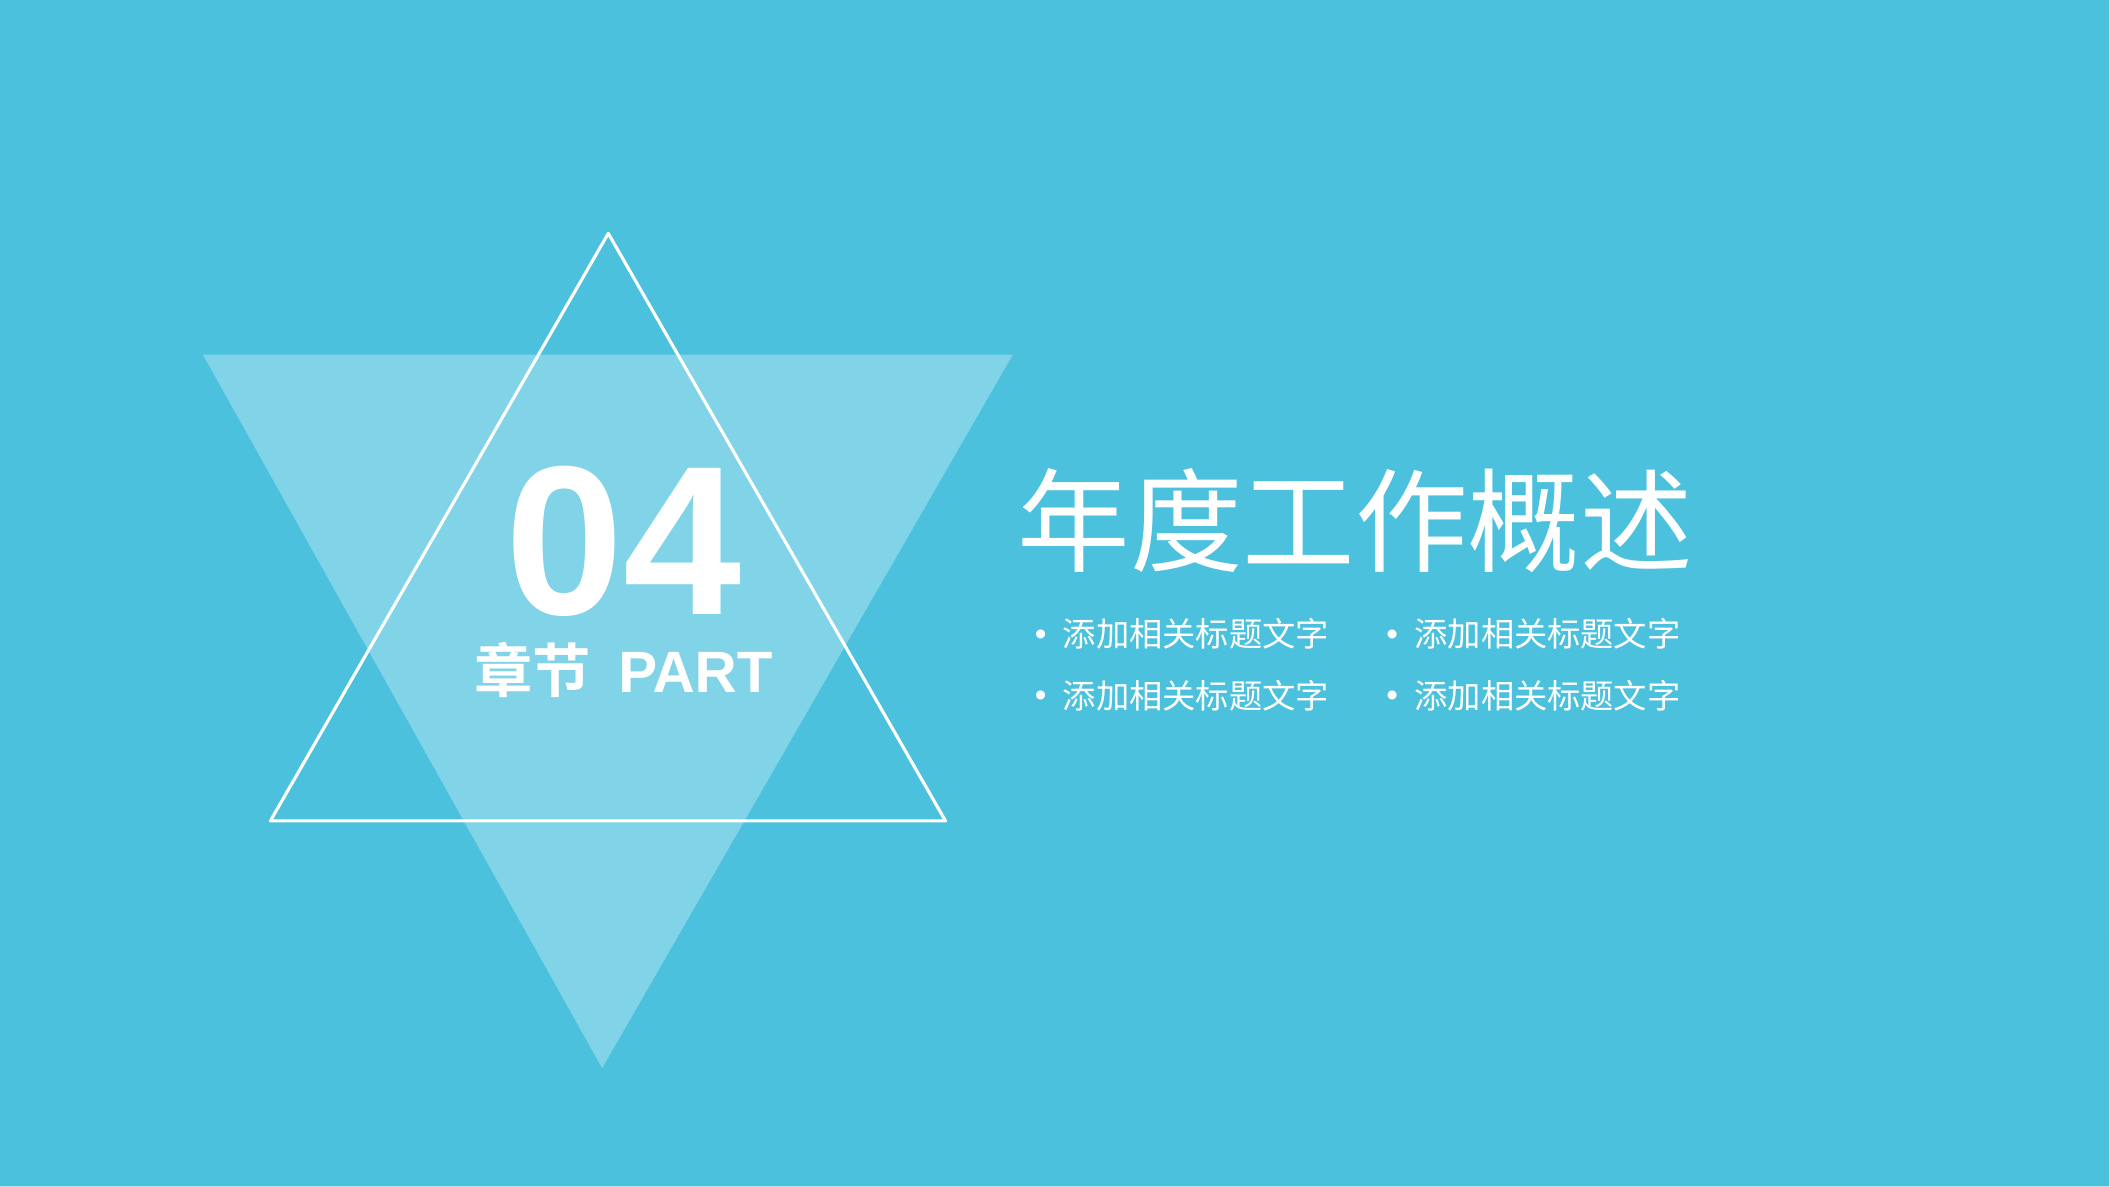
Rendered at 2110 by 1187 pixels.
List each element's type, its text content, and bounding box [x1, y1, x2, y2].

text_box [511, 233, 705, 401]
text_box 添加相关标题文字 [1019, 667, 1344, 723]
text_box [463, 821, 745, 1069]
text_box [377, 449, 484, 634]
text_box [679, 354, 1013, 634]
text_box 04 [484, 401, 763, 634]
text_box [270, 701, 946, 821]
text_box 章节 PART [339, 634, 908, 705]
text_box 添加相关标题文字 [1371, 606, 1696, 661]
text_box [763, 502, 839, 634]
text_box 年度工作概述 [1017, 450, 1751, 586]
text_box [202, 354, 538, 634]
text_box 添加相关标题文字 [1019, 606, 1344, 661]
text_box [0, 0, 2110, 1187]
text_box 添加相关标题文字 [1371, 667, 1696, 723]
